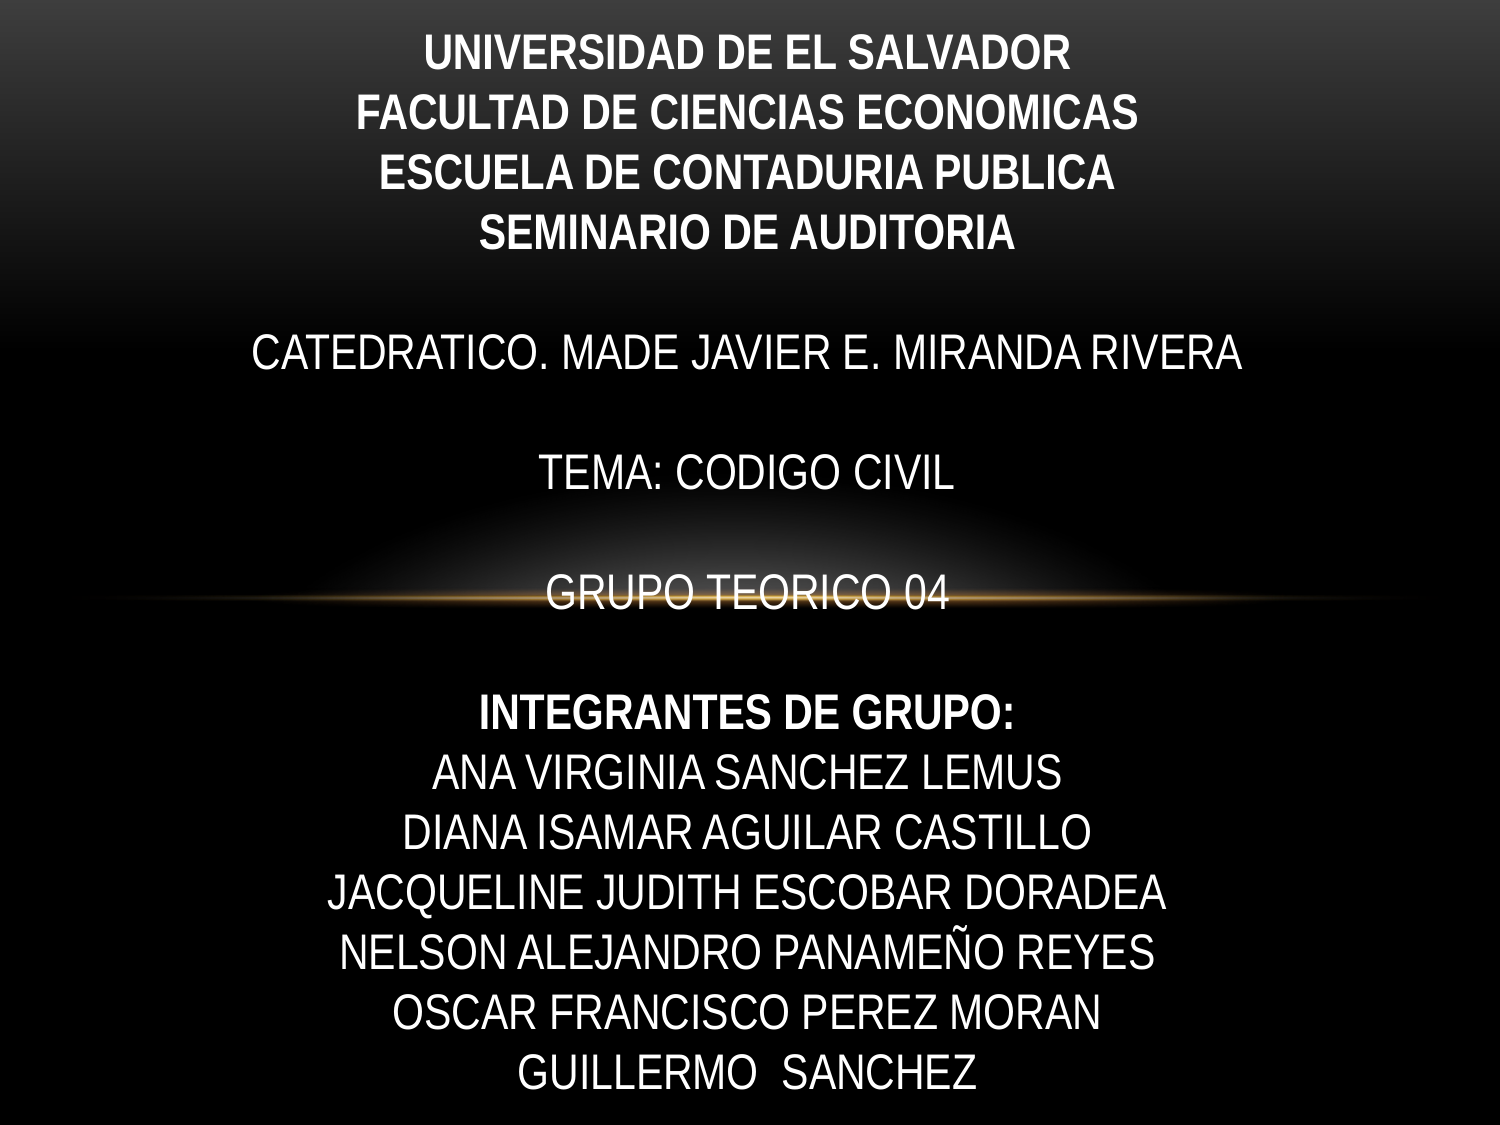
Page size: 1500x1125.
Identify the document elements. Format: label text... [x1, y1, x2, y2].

picture [0, 0, 1500, 750]
text_box UNIVERSIDAD DE EL SALVADOR FACULTAD DE CIENCIAS ECONOMICAS ESCUELA DE CONTADURIA PUBLICA SEMINARIO DE AUDITORIA CATEDRATICO. MADE JAVIER E. MIRANDA RIVERA TEMA: CODIGO CIVIL GRUPO TEORICO 04 INTEGRANTES DE GRUPO: ANA VIRGINIA SANCHEZ LEMUS DIANA ISAMAR AGUILAR CASTILLO JACQUELINE JUDITH ESCOBAR DORADEA NELSON ALEJANDRO PANAMEÑO REYES OSCAR FRANCISCO PEREZ MORAN GUILLERMO SANCHEZ [103, 12, 1392, 1125]
